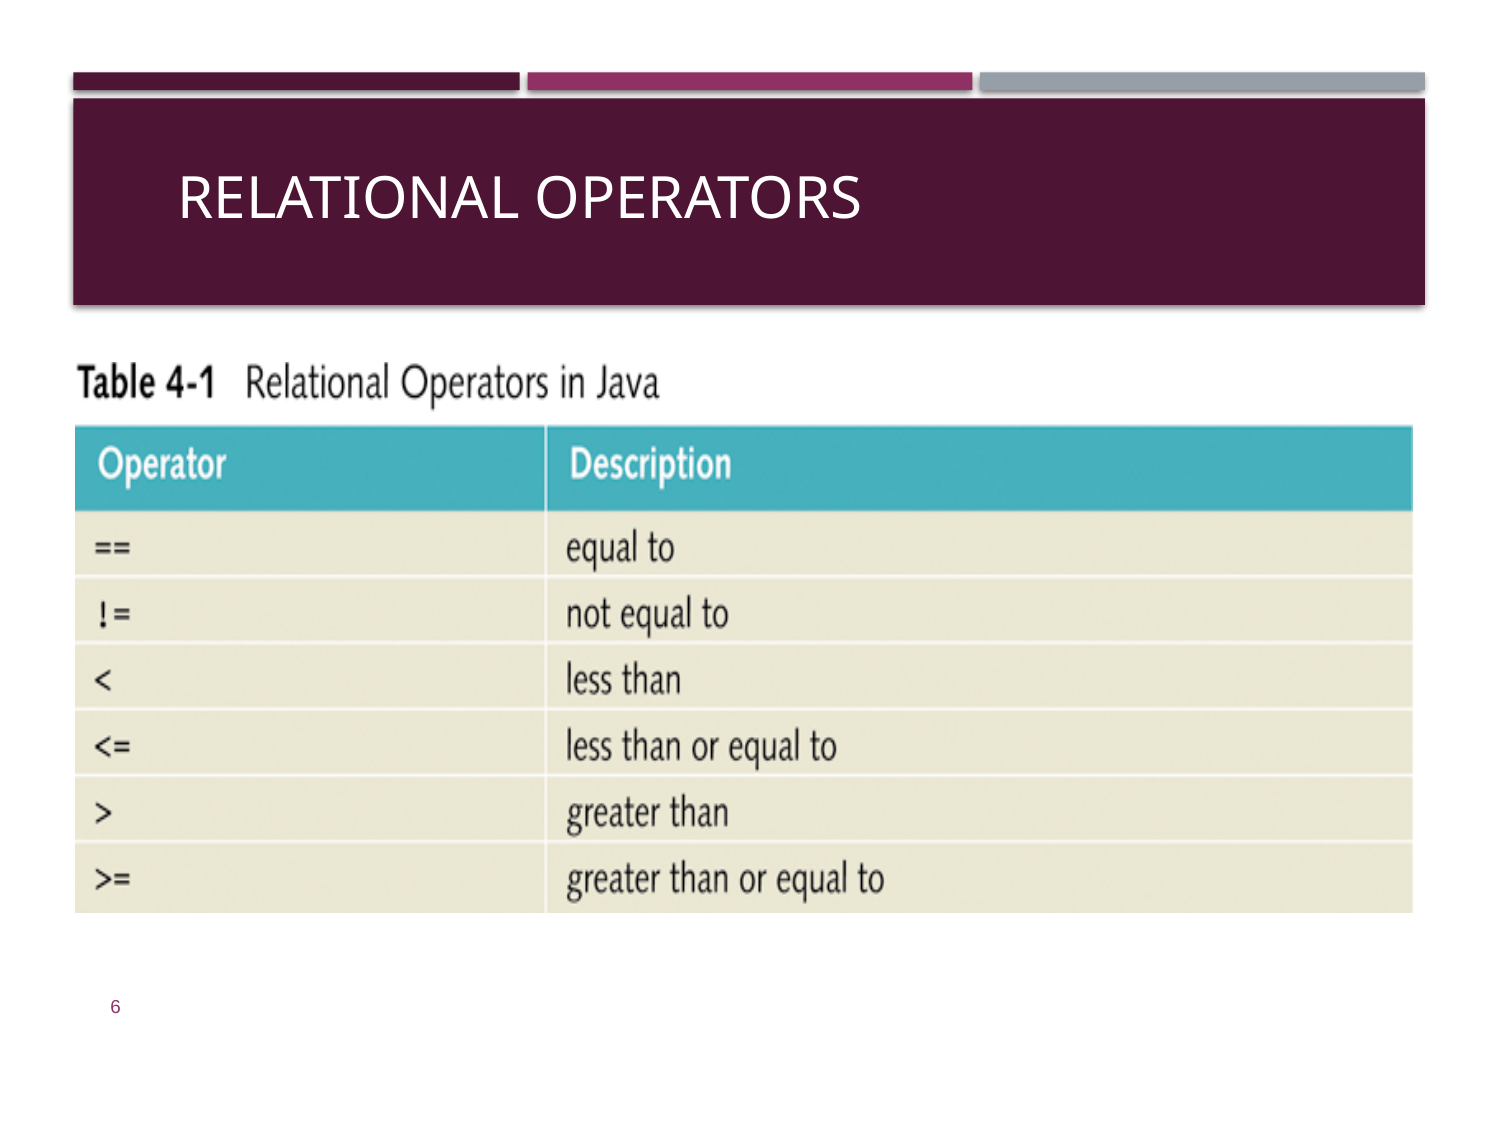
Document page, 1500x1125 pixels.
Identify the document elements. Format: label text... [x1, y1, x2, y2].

slide_number 6 [95, 976, 895, 1037]
title Relational Operators [162, 50, 1438, 238]
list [74, 361, 1413, 913]
